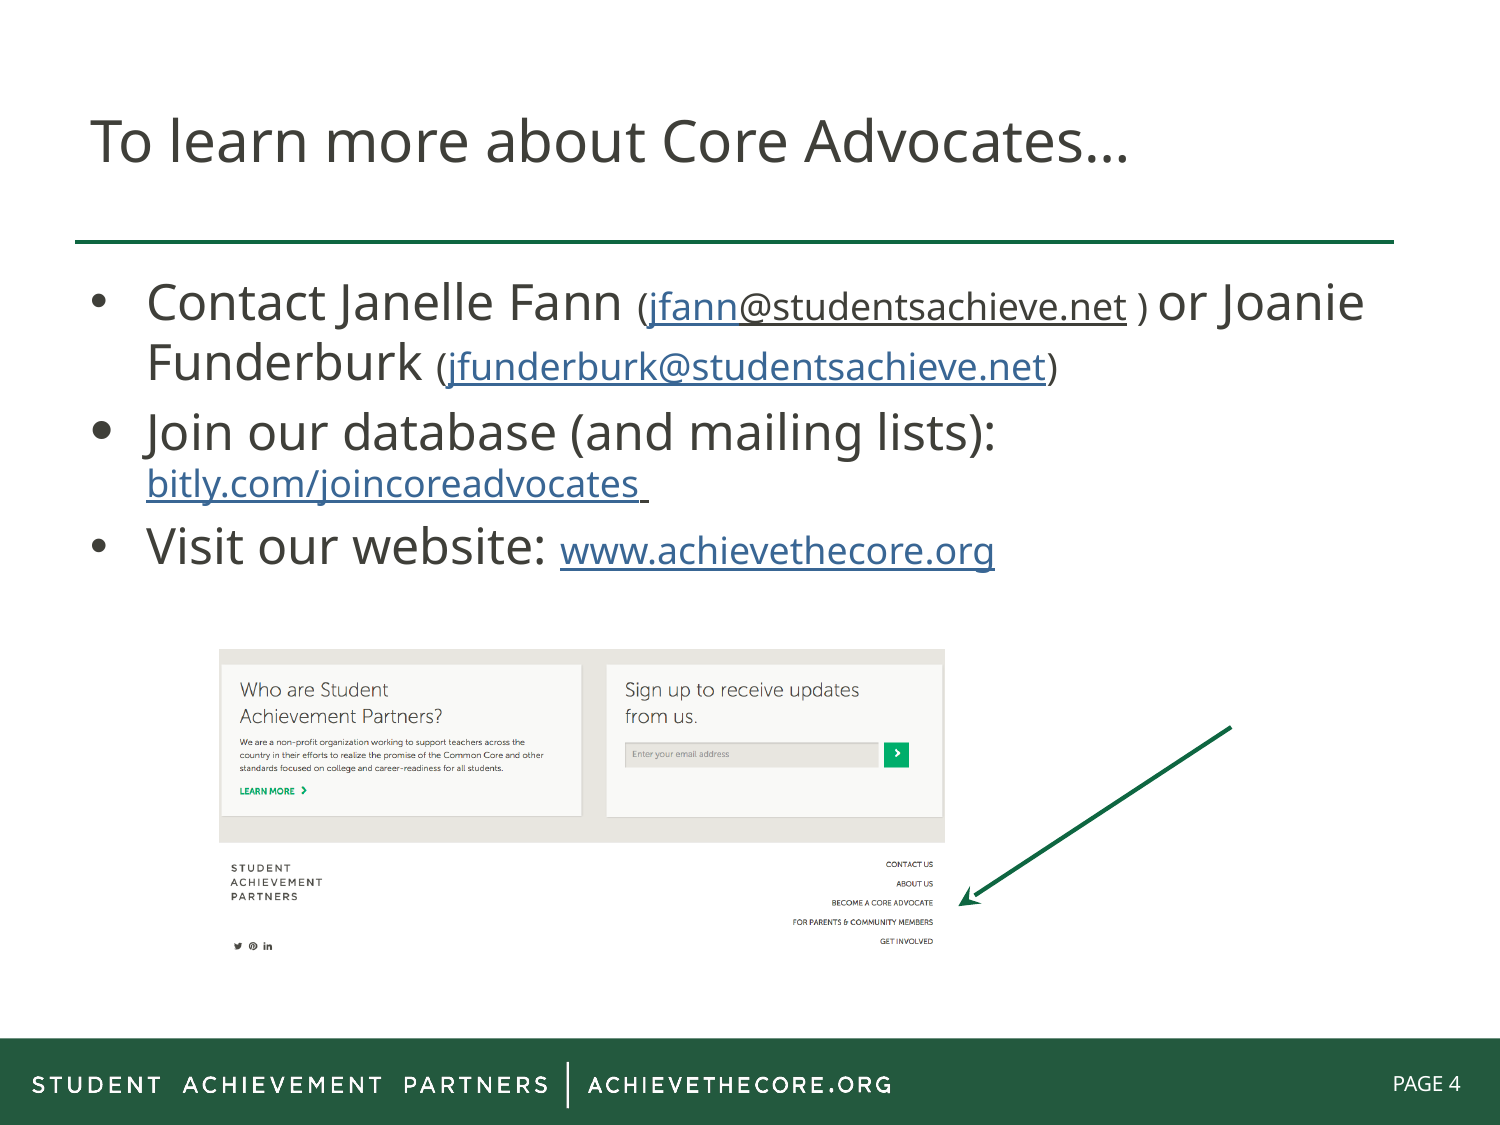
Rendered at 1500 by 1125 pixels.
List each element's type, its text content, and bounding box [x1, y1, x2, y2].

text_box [958, 726, 1232, 907]
list Contact Janelle Fann (jfann@studentsachieve.net ) or Joanie Funderburk (jfunderburk@studentsachieve.net) Join our database (and mailing lists): bitly.com/joincoreadvocates Visit our website: www.achievethecore.org [75, 262, 1425, 1005]
picture [12, 465, 945, 1125]
title To learn more about Core Advocates… [75, 45, 1425, 233]
